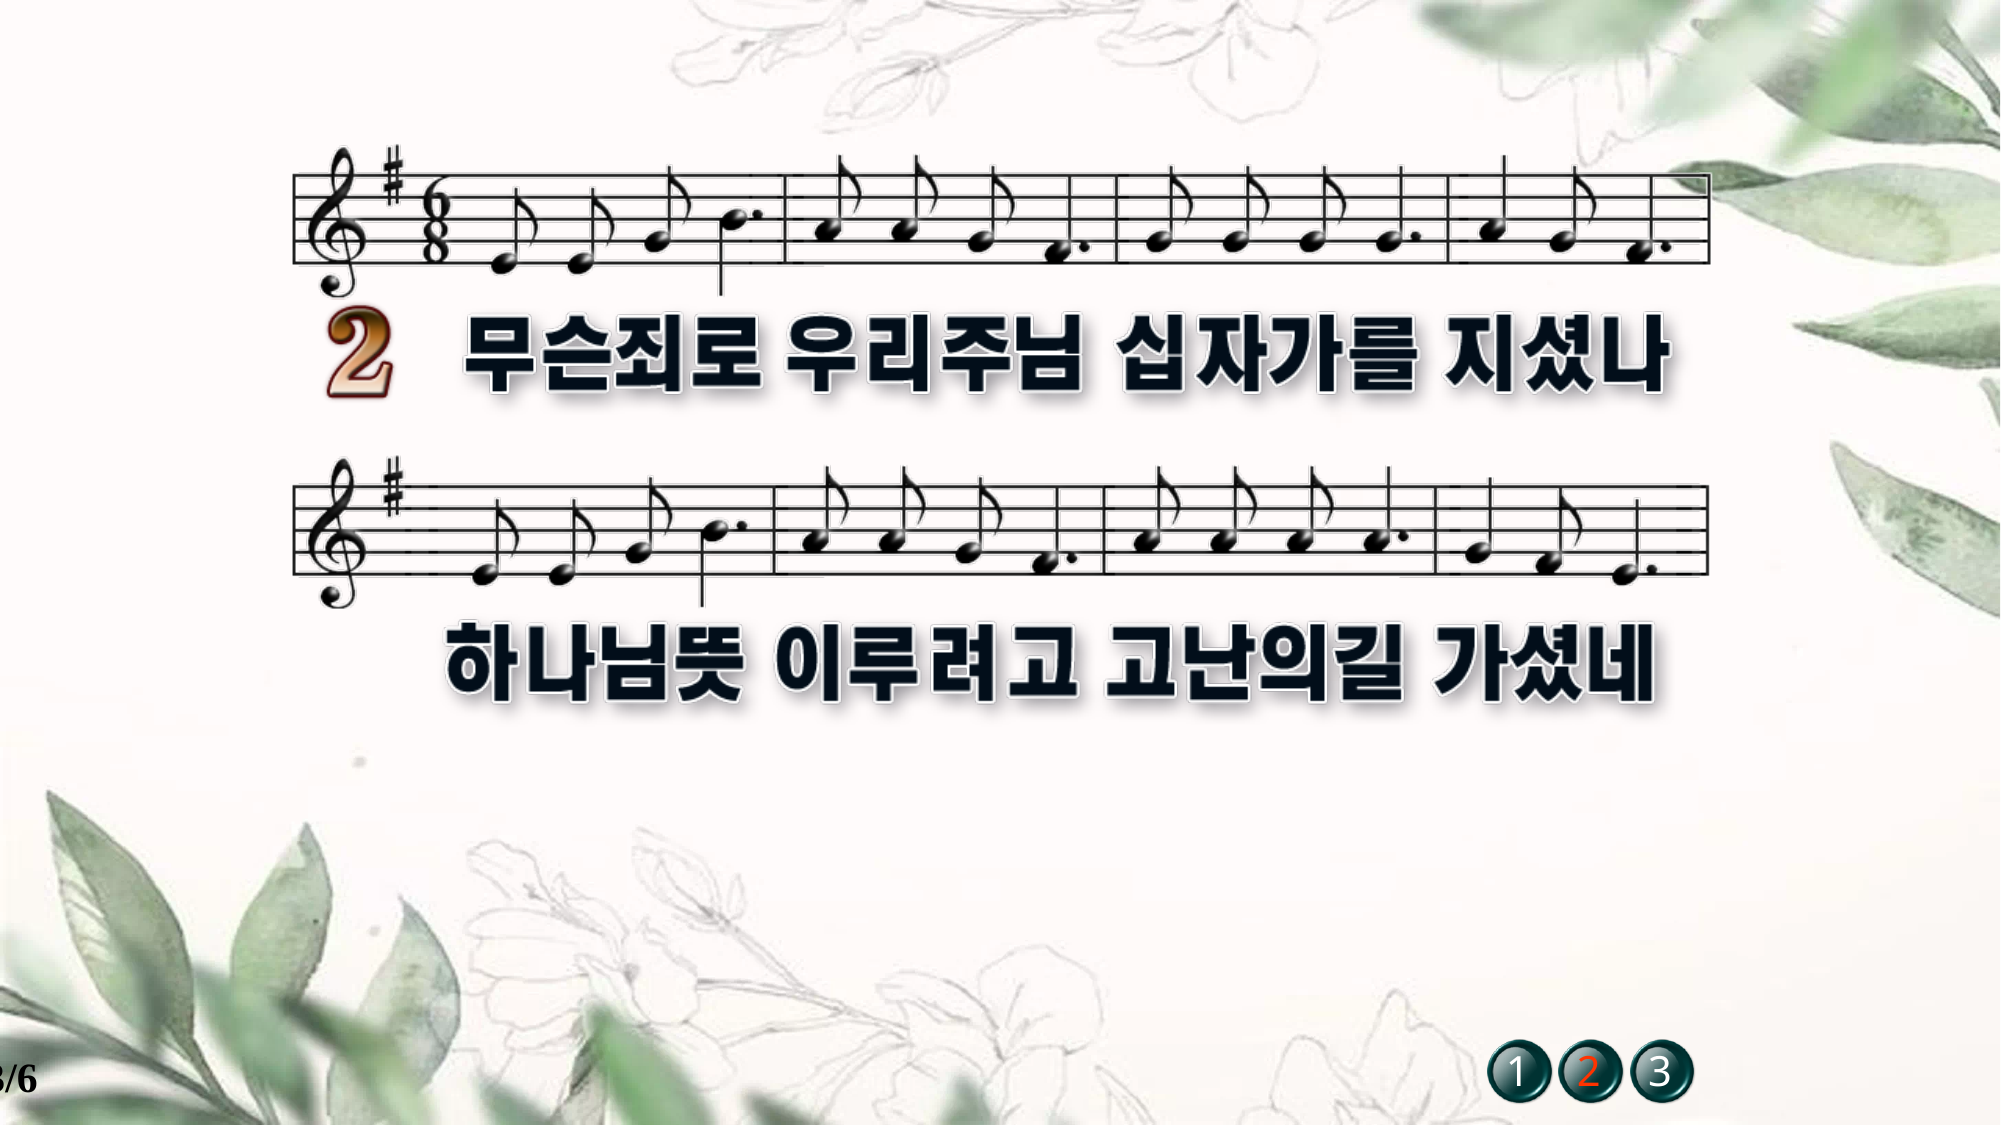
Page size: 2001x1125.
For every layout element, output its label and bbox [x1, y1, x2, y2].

picture [0, 0, 2001, 1125]
text_box [1627, 1035, 1697, 1106]
text_box [1484, 1035, 1555, 1106]
text_box [1555, 1035, 1626, 1106]
